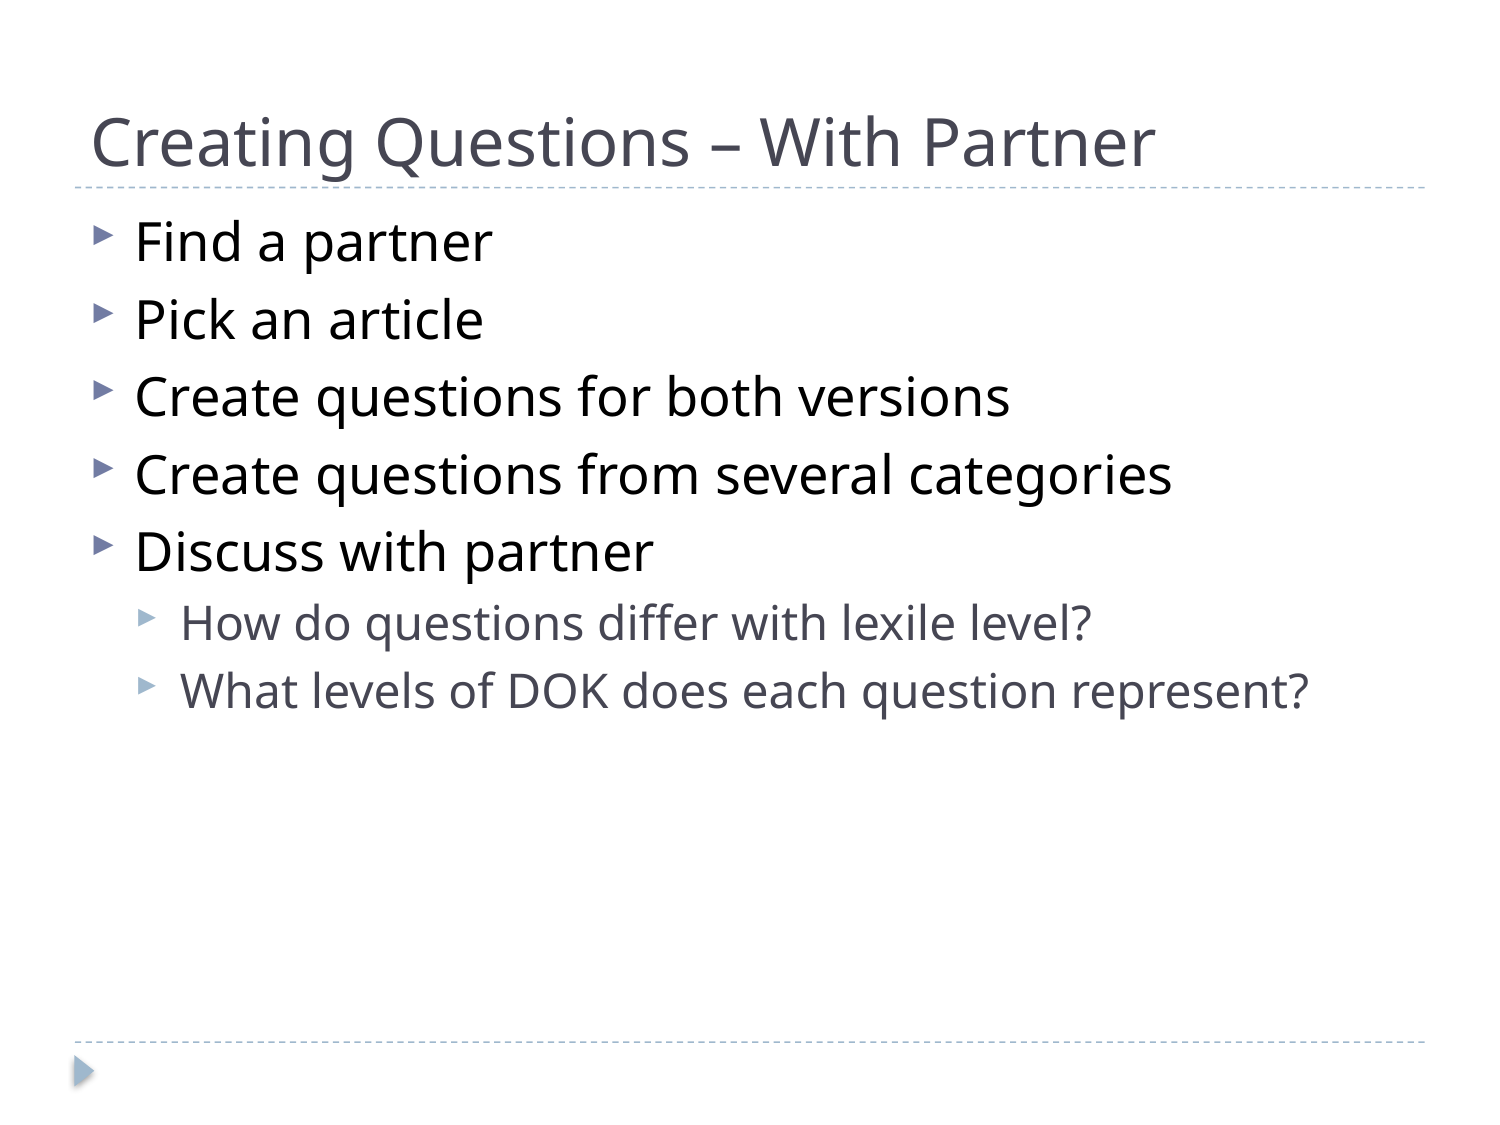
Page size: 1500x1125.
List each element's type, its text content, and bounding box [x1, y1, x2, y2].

title Creating Questions – With Partner [74, 24, 1426, 188]
list Find a partner Pick an article Create questions for both versions Create questions from several categories Discuss with partner How do questions differ with lexile level? What levels of DOK does each question represent? [74, 199, 1426, 1011]
